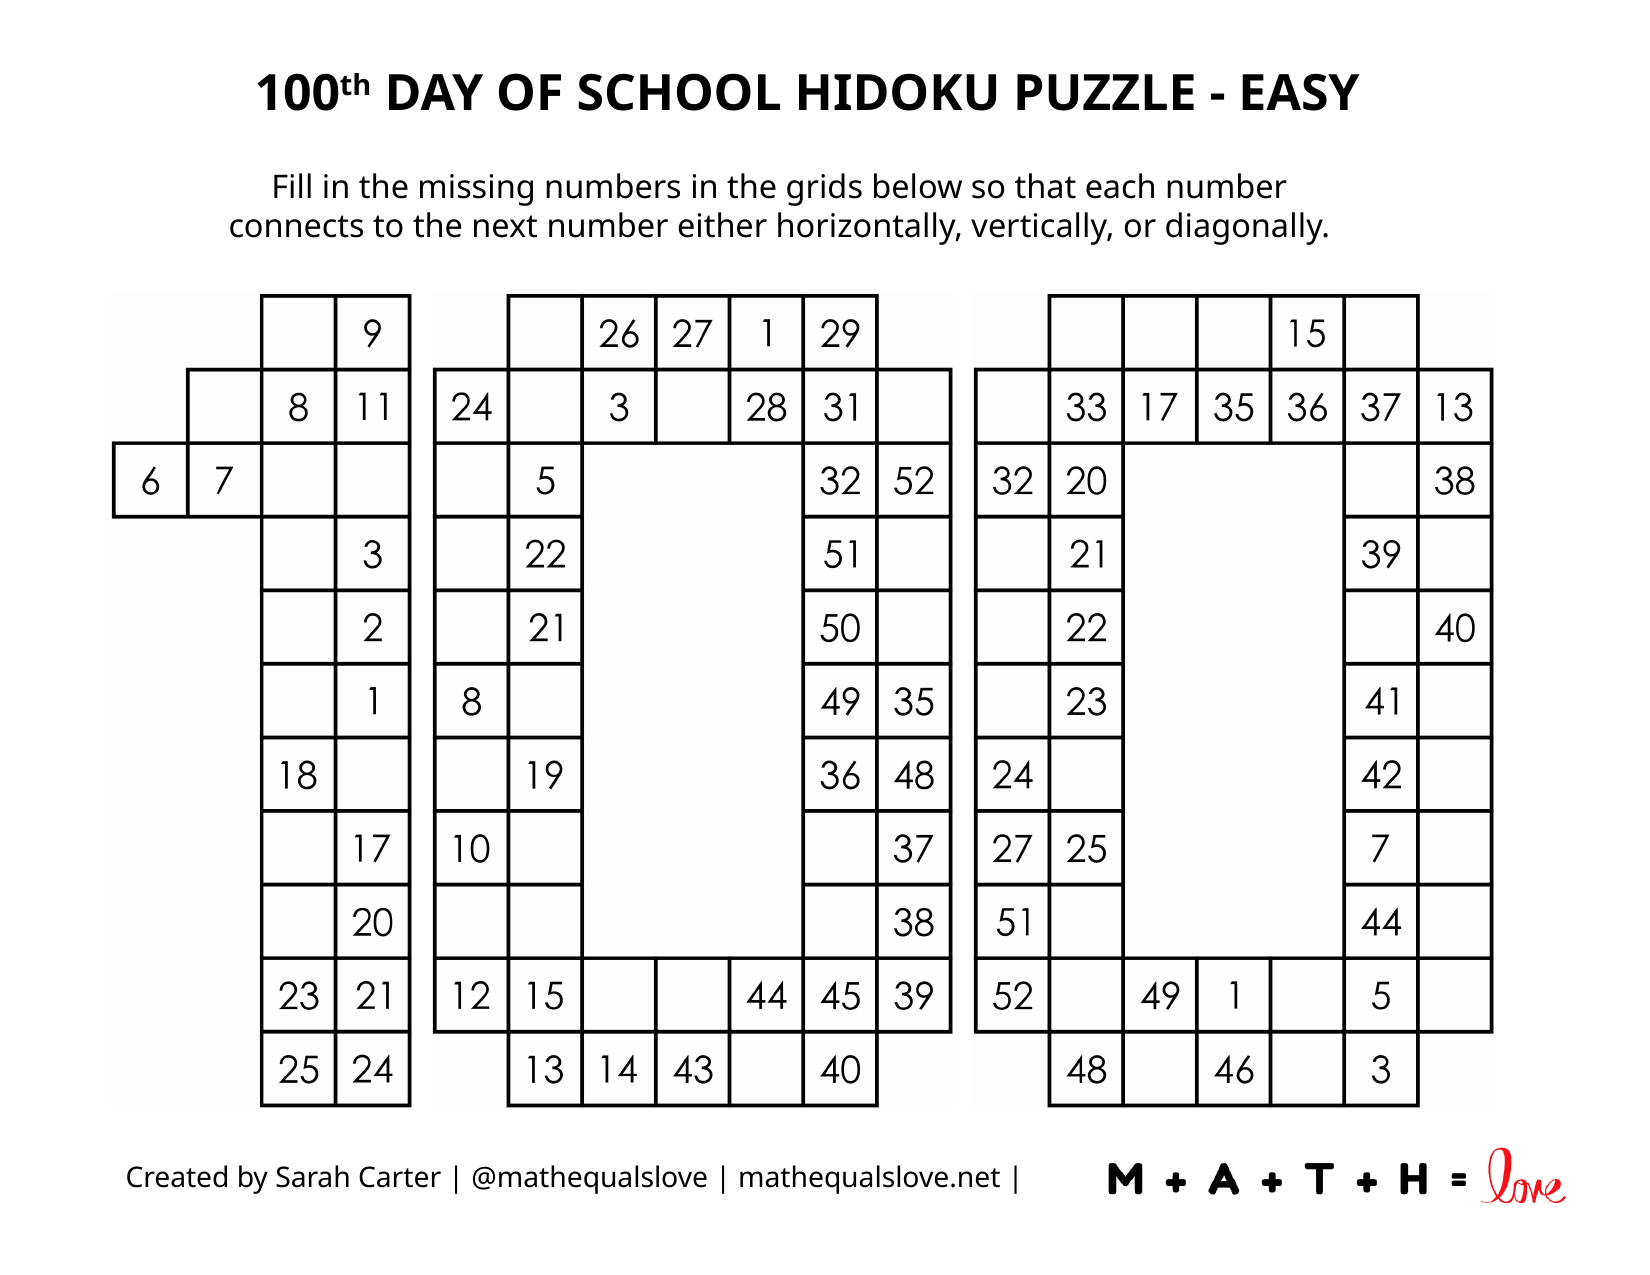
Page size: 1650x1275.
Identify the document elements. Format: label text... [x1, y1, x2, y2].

text_box Created by Sarah Carter | @mathequalslove | mathequalslove.net | [110, 1151, 1091, 1201]
picture [431, 292, 954, 1110]
text_box 100th DAY OF SCHOOL HIDOKU PUZZLE - EASY [67, 52, 1548, 128]
text_box Fill in the missing numbers in the grids below so that each number connects to the next number either horizontally, vertically, or diagonally. [0, 158, 1610, 252]
picture [972, 292, 1496, 1110]
picture [110, 292, 413, 1110]
picture [1091, 1143, 1578, 1209]
